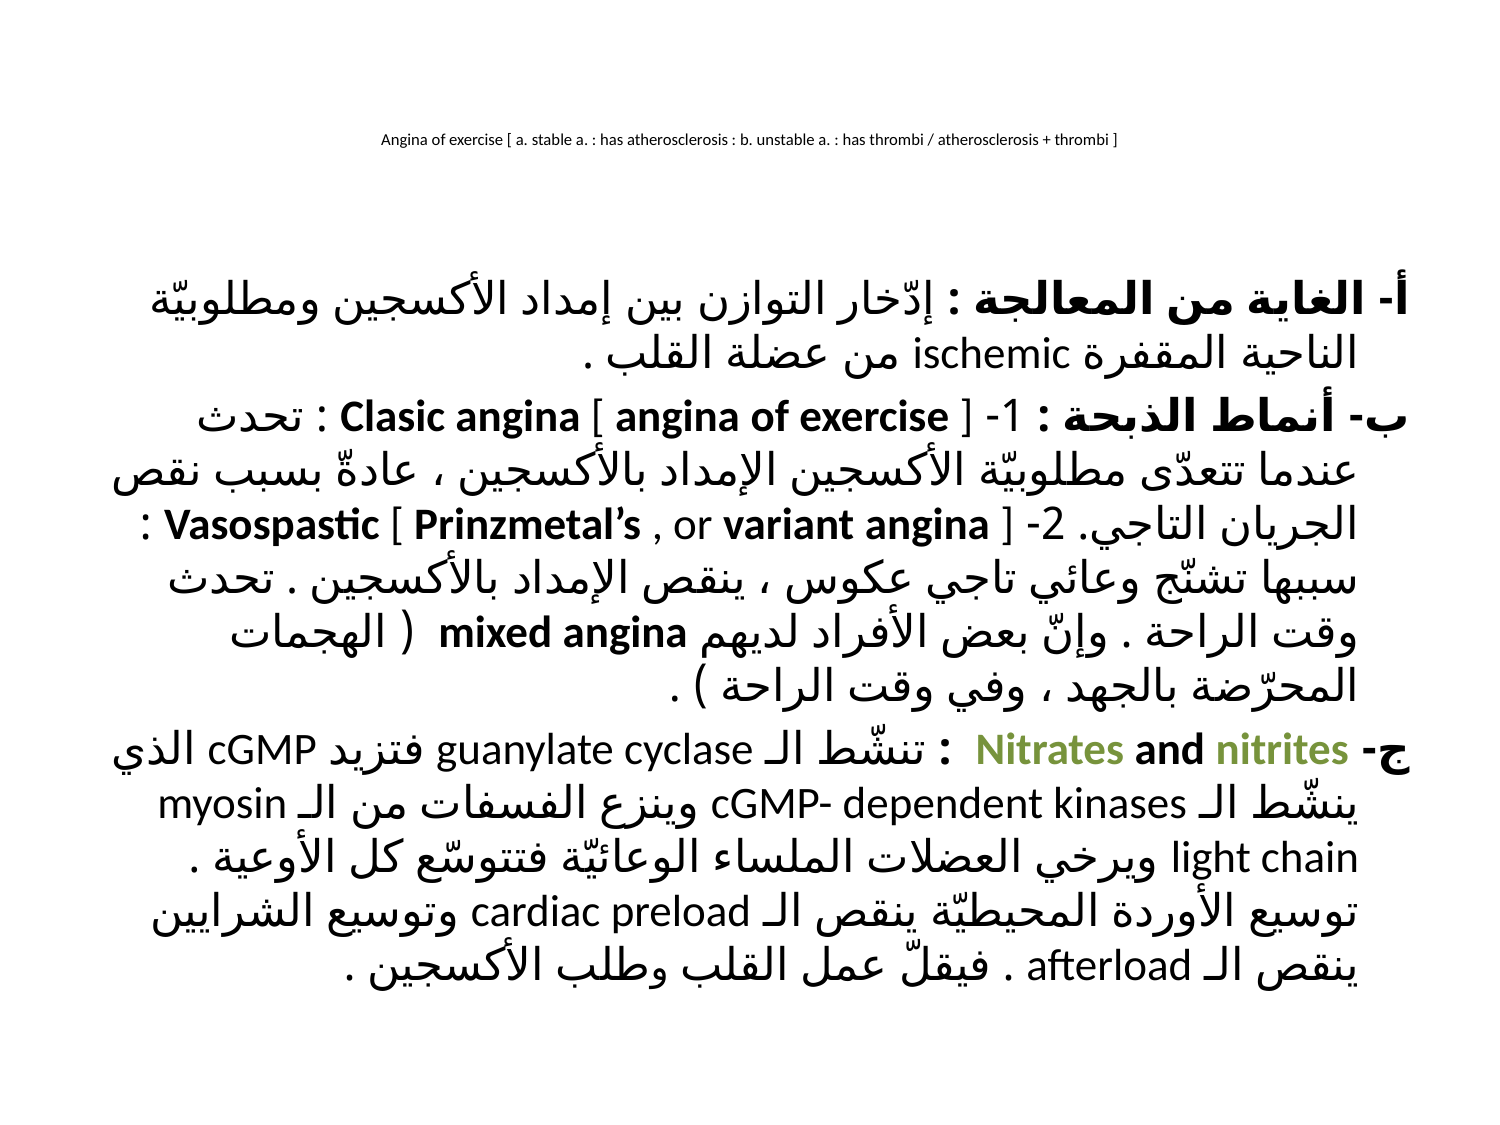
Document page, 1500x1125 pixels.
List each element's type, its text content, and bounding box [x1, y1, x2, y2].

title Angina of exercise [ a. stable a. : has atherosclerosis : b. unstable a. : has thrombi / atherosclerosis + thrombi ] [75, 45, 1425, 233]
list أ- الغاية من المعالجة : إدّخار التوازن بين إمداد الأكسجين ومطلوبيّة الناحية المقفرة ischemic من عضلة القلب . ب- أنماط الذبحة : 1- Clasic angina [ angina of exercise ] : تحدث عندما تتعدّى مطلوبيّة الأكسجين الإمداد بالأكسجين ، عادةّ بسبب نقص الجريان التاجي. 2- Vasospastic [ Prinzmetal’s , or variant angina ] : سببها تشنّج وعائي تاجي عكوس ، ينقص الإمداد بالأكسجين . تحدث وقت الراحة . وإنّ بعض الأفراد لديهم mixed angina ( الهجمات المحرّضة بالجهد ، وفي وقت الراحة ) . ج- Nitrates and nitrites : تنشّط الـ guanylate cyclase فتزيد cGMP الذي ينشّط الـ cGMP- dependent kinases وينزع الفسفات من الـ myosin light chain ويرخي العضلات الملساء الوعائيّة فتتوسّع كل الأوعية . توسيع الأوردة المحيطيّة ينقص الـ cardiac preload وتوسيع الشرايين ينقص الـ afterload . فيقلّ عمل القلب وطلب الأكسجين . [75, 262, 1425, 1005]
